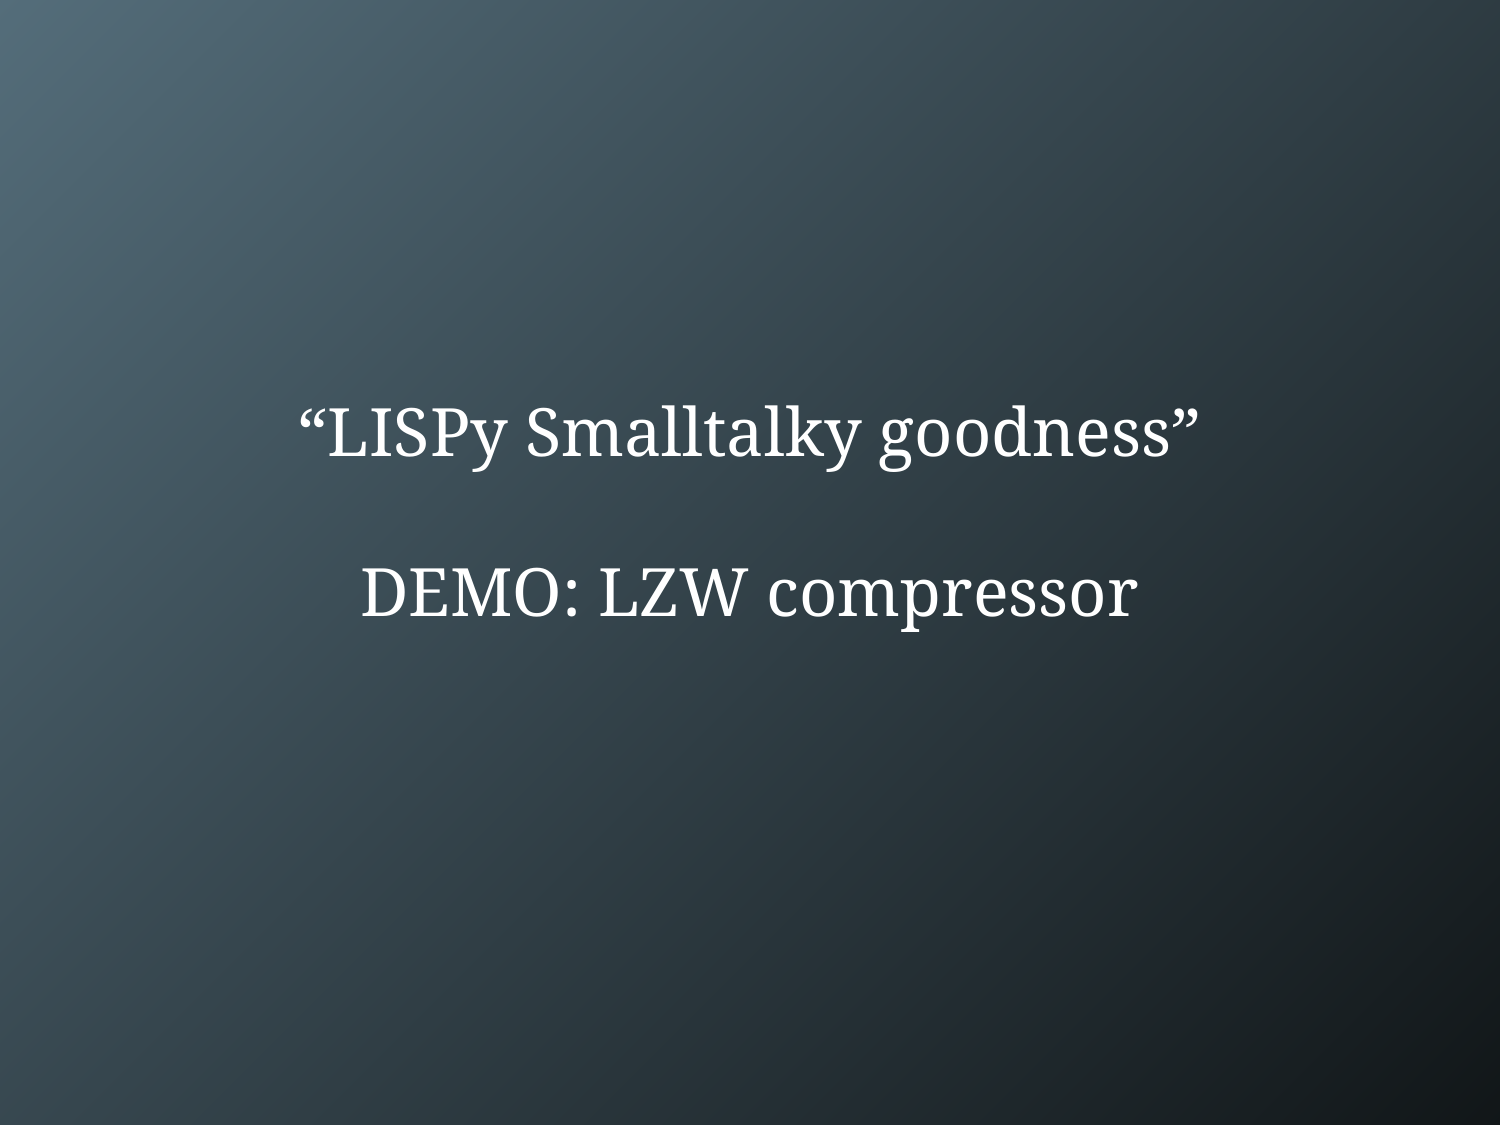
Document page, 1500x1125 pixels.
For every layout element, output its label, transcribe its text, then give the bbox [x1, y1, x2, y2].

title “LISPy Smalltalky goodness” DEMO: LZW compressor [112, 326, 1388, 693]
